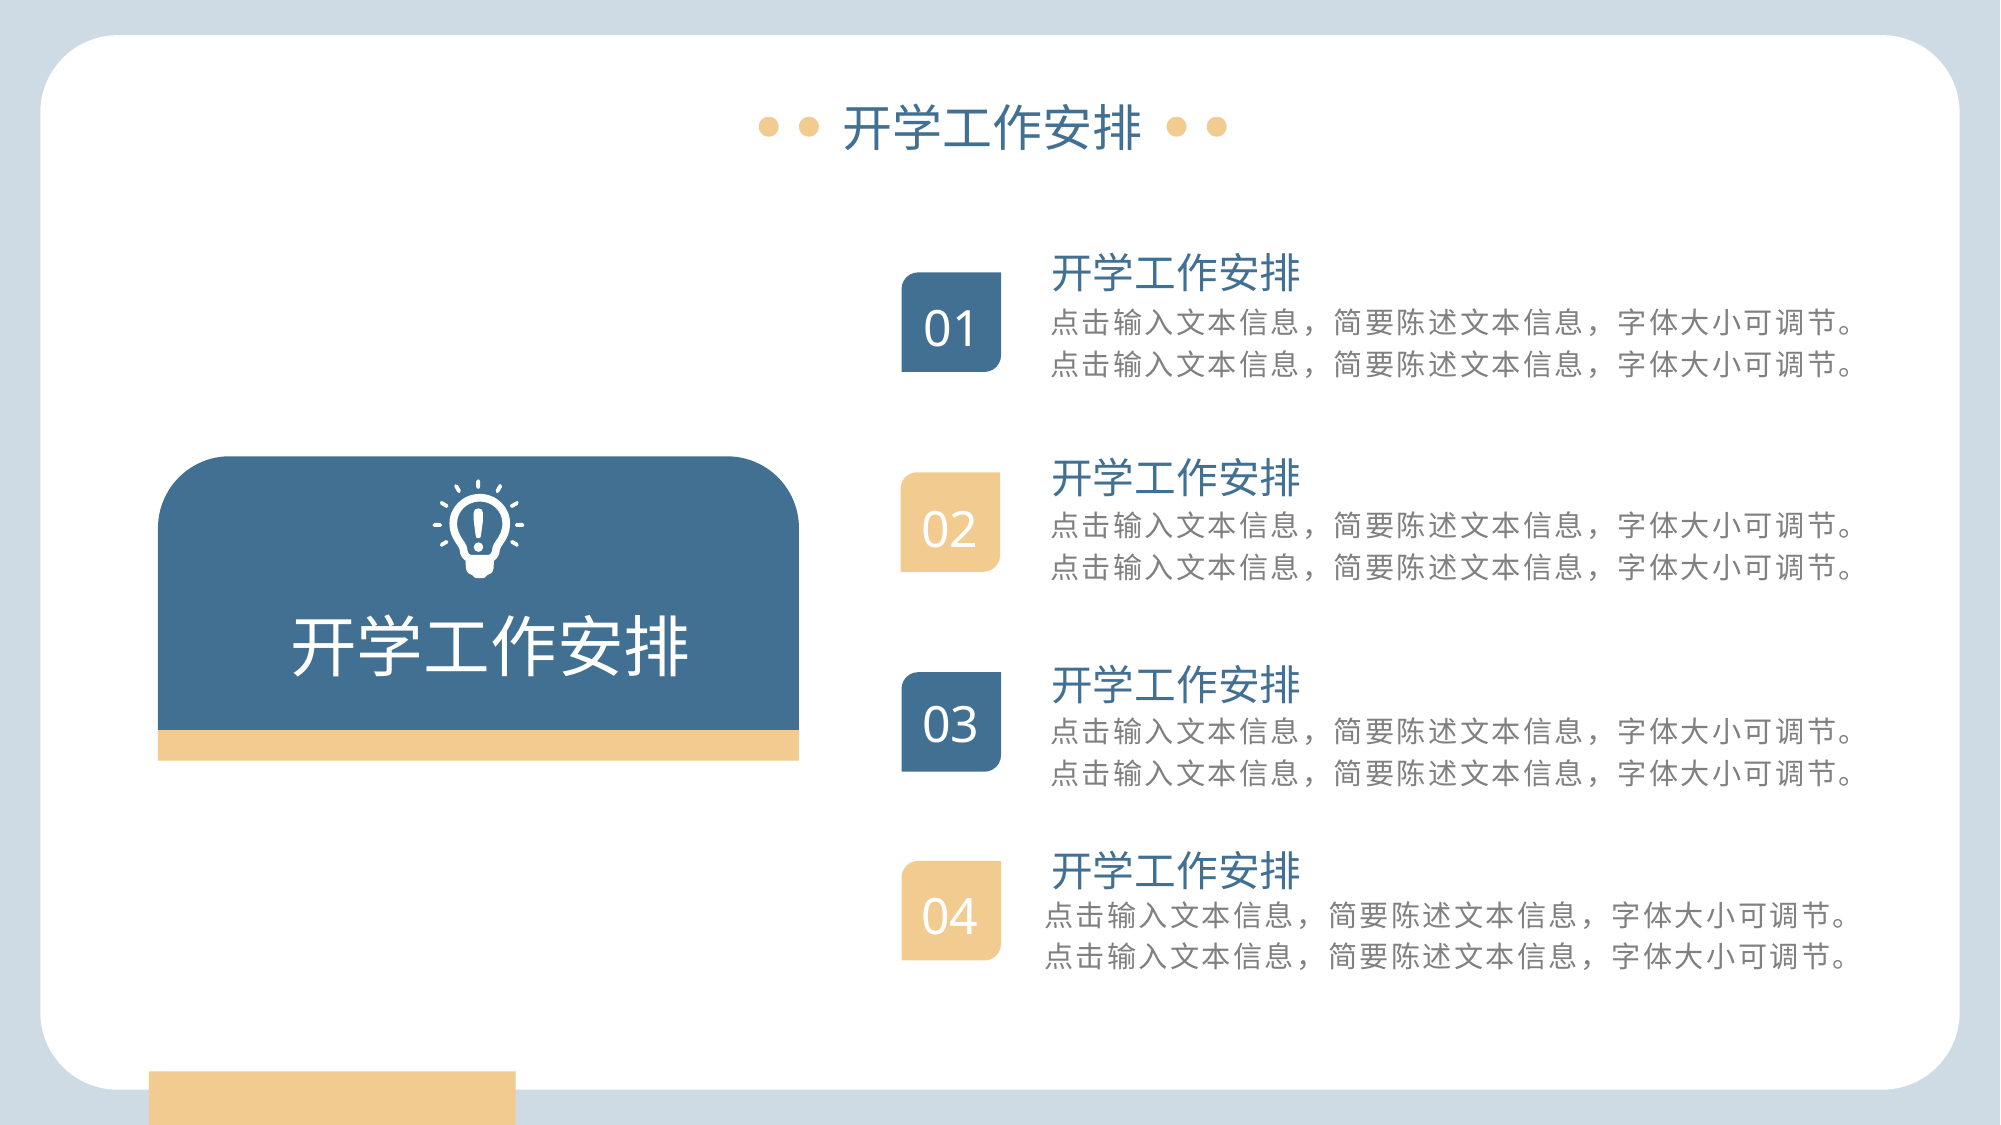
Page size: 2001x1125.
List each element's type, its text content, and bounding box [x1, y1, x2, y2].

text_box [1205, 115, 1228, 138]
text_box [495, 484, 502, 493]
text_box [454, 484, 461, 493]
text_box 点击输入文本信息，简要陈述文本信息，字体大小可调节。点击输入文本信息，简要陈述文本信息，字体大小可调节。 [1035, 698, 1863, 798]
text_box [900, 859, 1003, 962]
text_box [439, 540, 449, 547]
text_box [510, 501, 519, 508]
text_box 01 [909, 289, 996, 364]
text_box [797, 115, 820, 138]
text_box [899, 470, 1002, 573]
text_box [900, 670, 1003, 773]
text_box 02 [906, 489, 993, 565]
text_box [432, 522, 443, 527]
text_box 开学工作安排 [275, 597, 706, 693]
text_box [439, 501, 449, 508]
text_box [148, 1070, 517, 1125]
text_box 点击输入文本信息，简要陈述文本信息，字体大小可调节。点击输入文本信息，简要陈述文本信息，字体大小可调节。 [1035, 493, 1863, 592]
text_box 开学工作安排 [1036, 444, 1317, 493]
text_box 开学工作安排 [827, 88, 1158, 164]
text_box [39, 34, 1961, 1091]
text_box [476, 479, 481, 489]
text_box [449, 493, 511, 579]
text_box 04 [906, 876, 993, 952]
text_box 03 [907, 685, 995, 760]
text_box 点击输入文本信息，简要陈述文本信息，字体大小可调节。点击输入文本信息，简要陈述文本信息，字体大小可调节。 [1029, 882, 1857, 982]
text_box 点击输入文本信息，简要陈述文本信息，字体大小可调节。点击输入文本信息，简要陈述文本信息，字体大小可调节。 [1035, 290, 1863, 389]
text_box [514, 522, 525, 527]
text_box [157, 729, 800, 762]
text_box 开学工作安排 [1036, 651, 1317, 698]
text_box [156, 455, 800, 732]
text_box 开学工作安排 [1036, 239, 1317, 290]
text_box [900, 270, 1003, 373]
text_box [510, 540, 519, 547]
text_box 开学工作安排 [1036, 837, 1317, 882]
text_box [1165, 115, 1188, 138]
text_box [757, 115, 780, 138]
